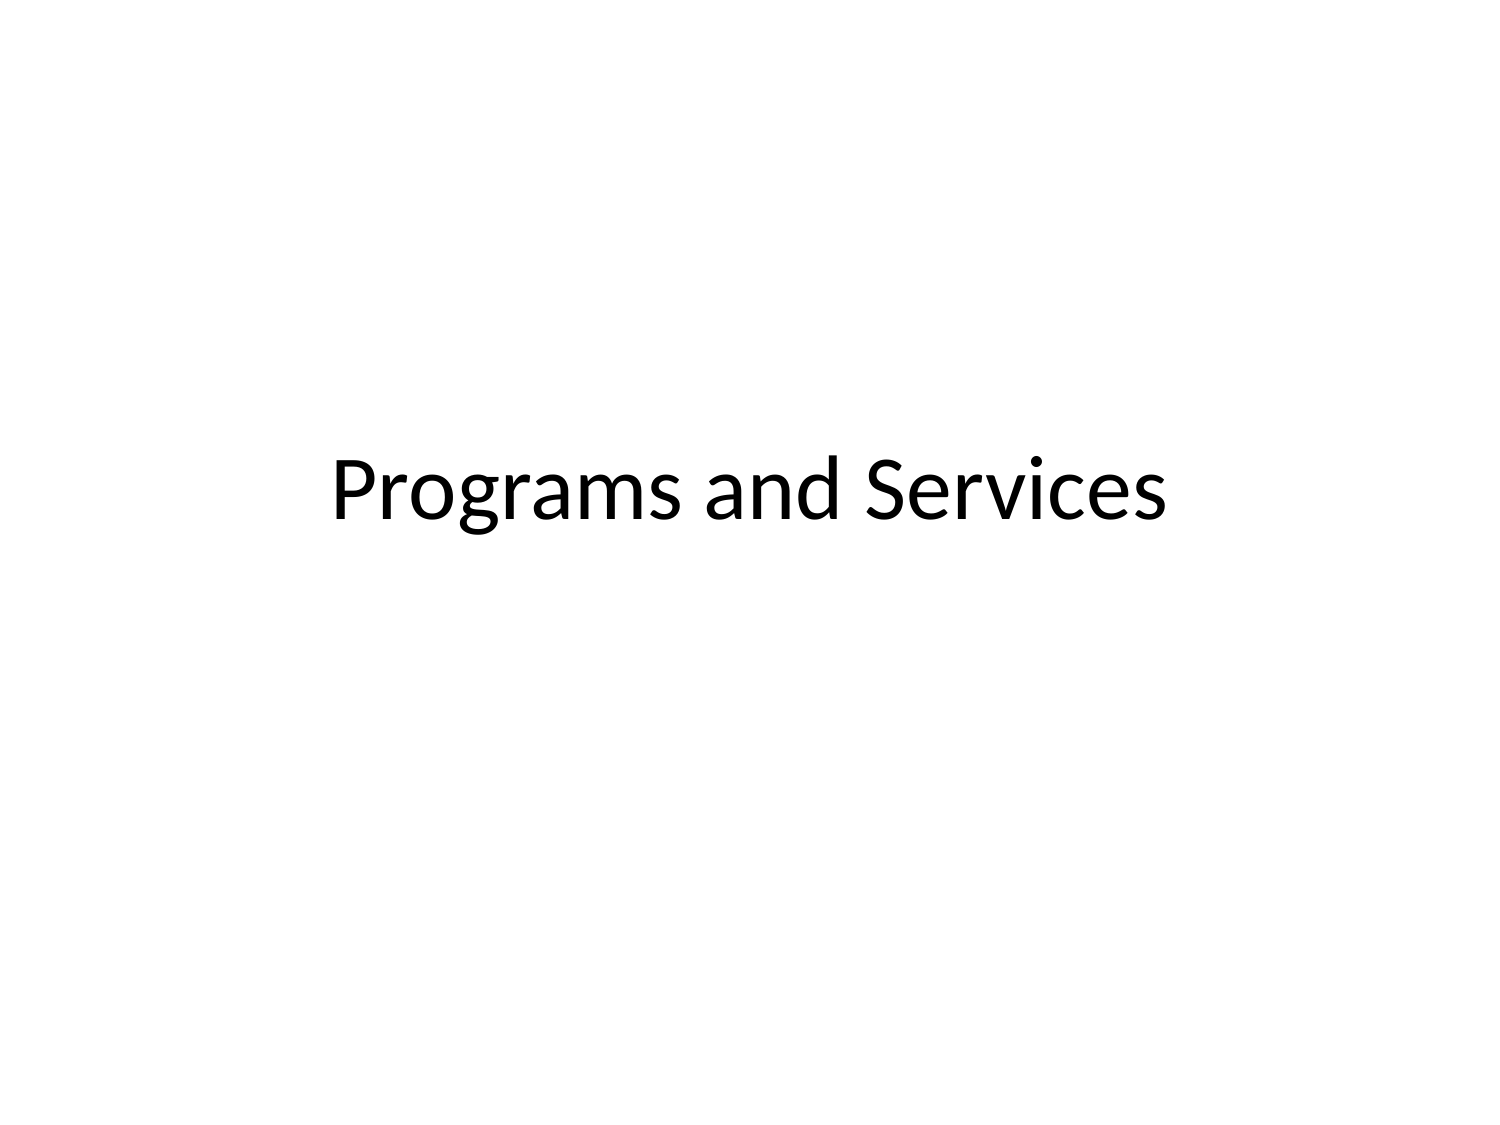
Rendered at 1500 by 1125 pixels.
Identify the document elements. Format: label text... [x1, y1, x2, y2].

title Programs and Services [0, 362, 1500, 604]
